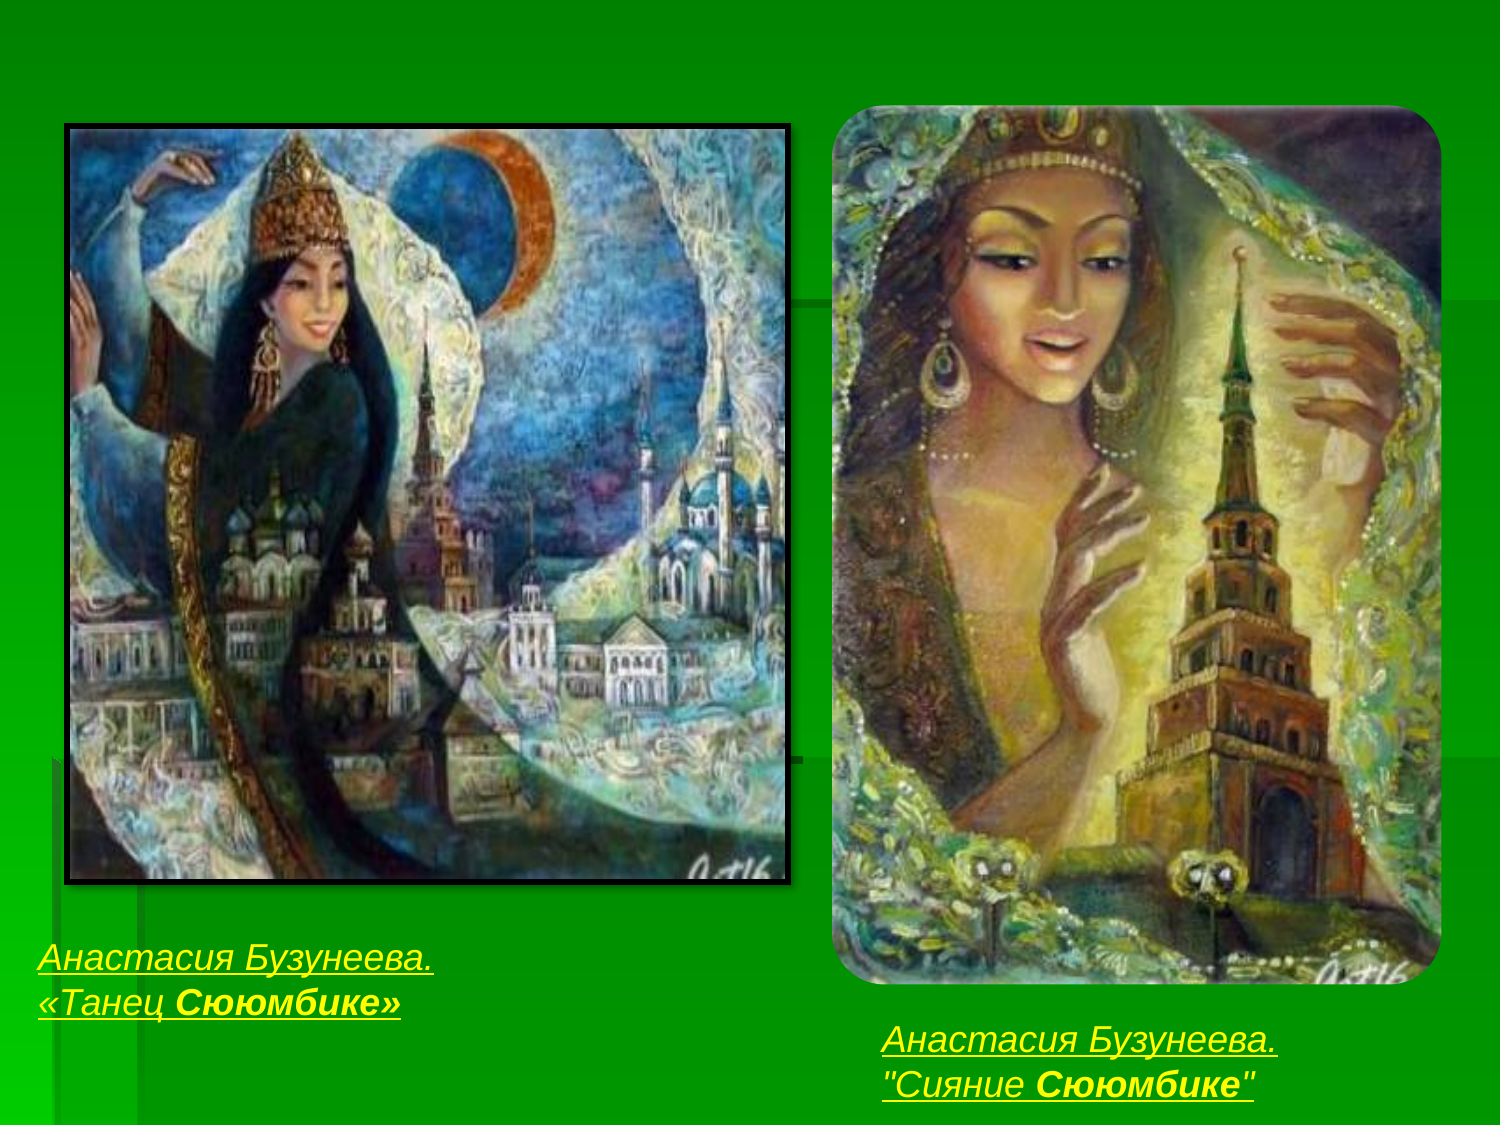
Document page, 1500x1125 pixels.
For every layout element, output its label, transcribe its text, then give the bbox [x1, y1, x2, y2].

picture [831, 105, 1442, 985]
text_box Анастасия Бузунеева. «Танец Сююмбике» [23, 925, 750, 1031]
picture [70, 128, 786, 880]
text_box Анастасия Бузунеева. "Сияние Сююмбике" [867, 1007, 1430, 1113]
